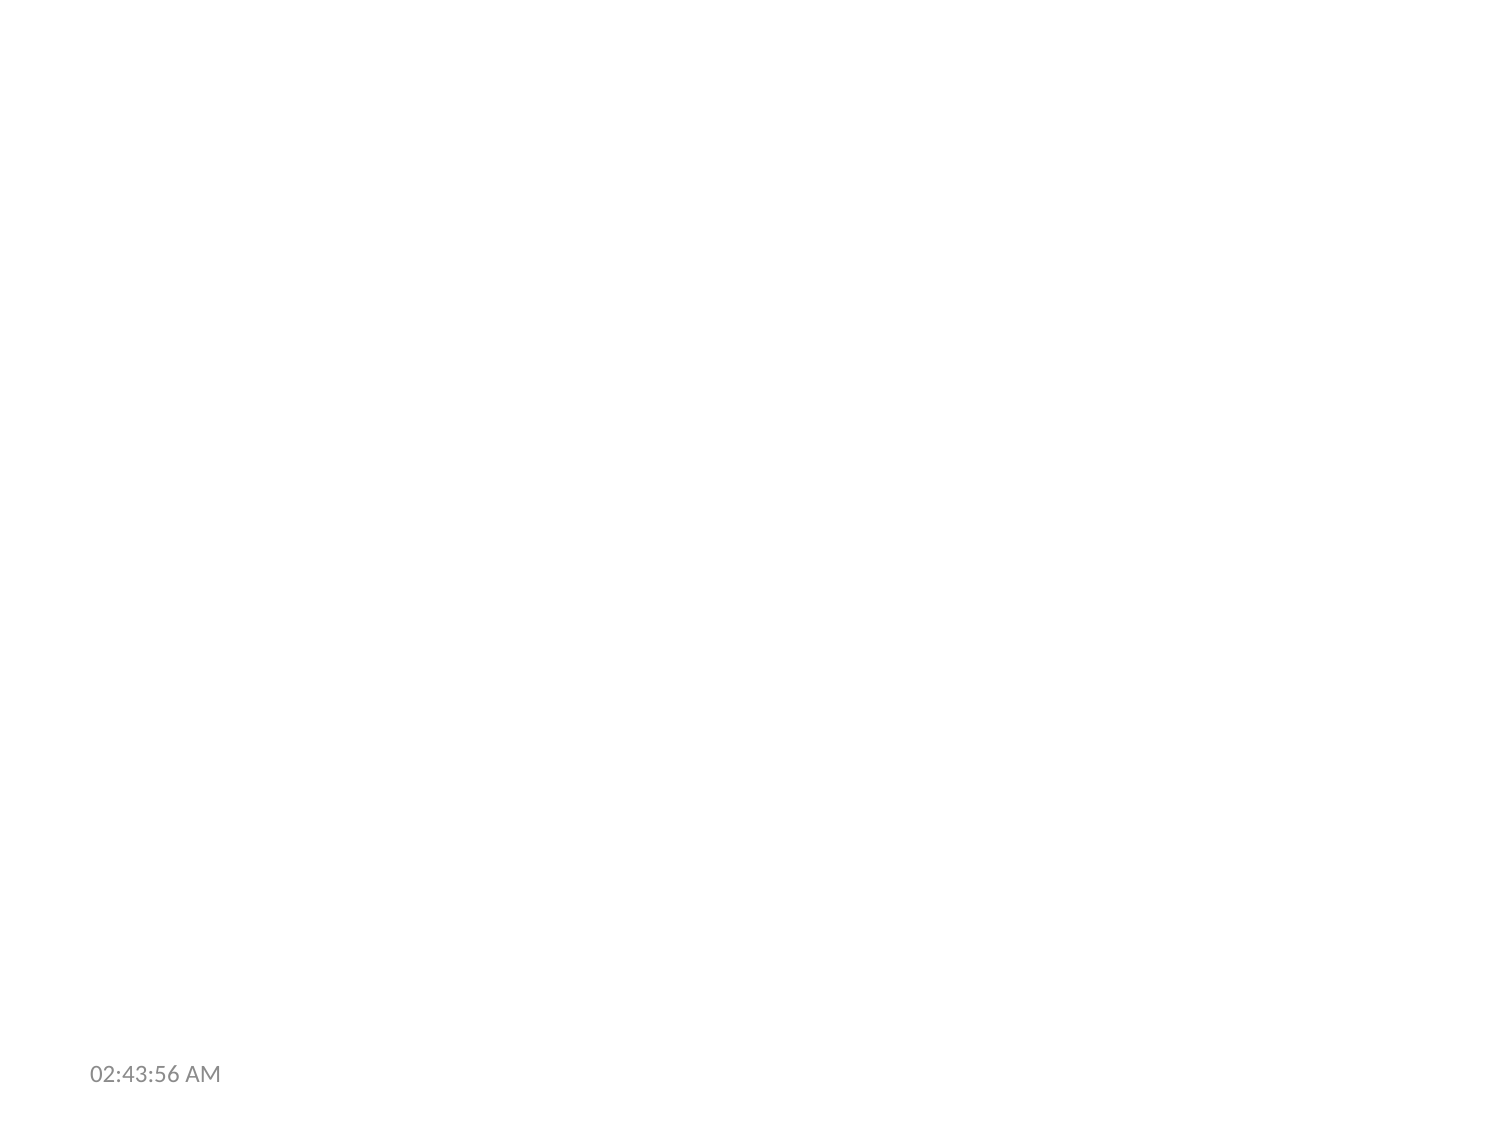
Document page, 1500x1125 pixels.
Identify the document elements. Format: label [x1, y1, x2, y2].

slide_number [75, 1042, 425, 1103]
